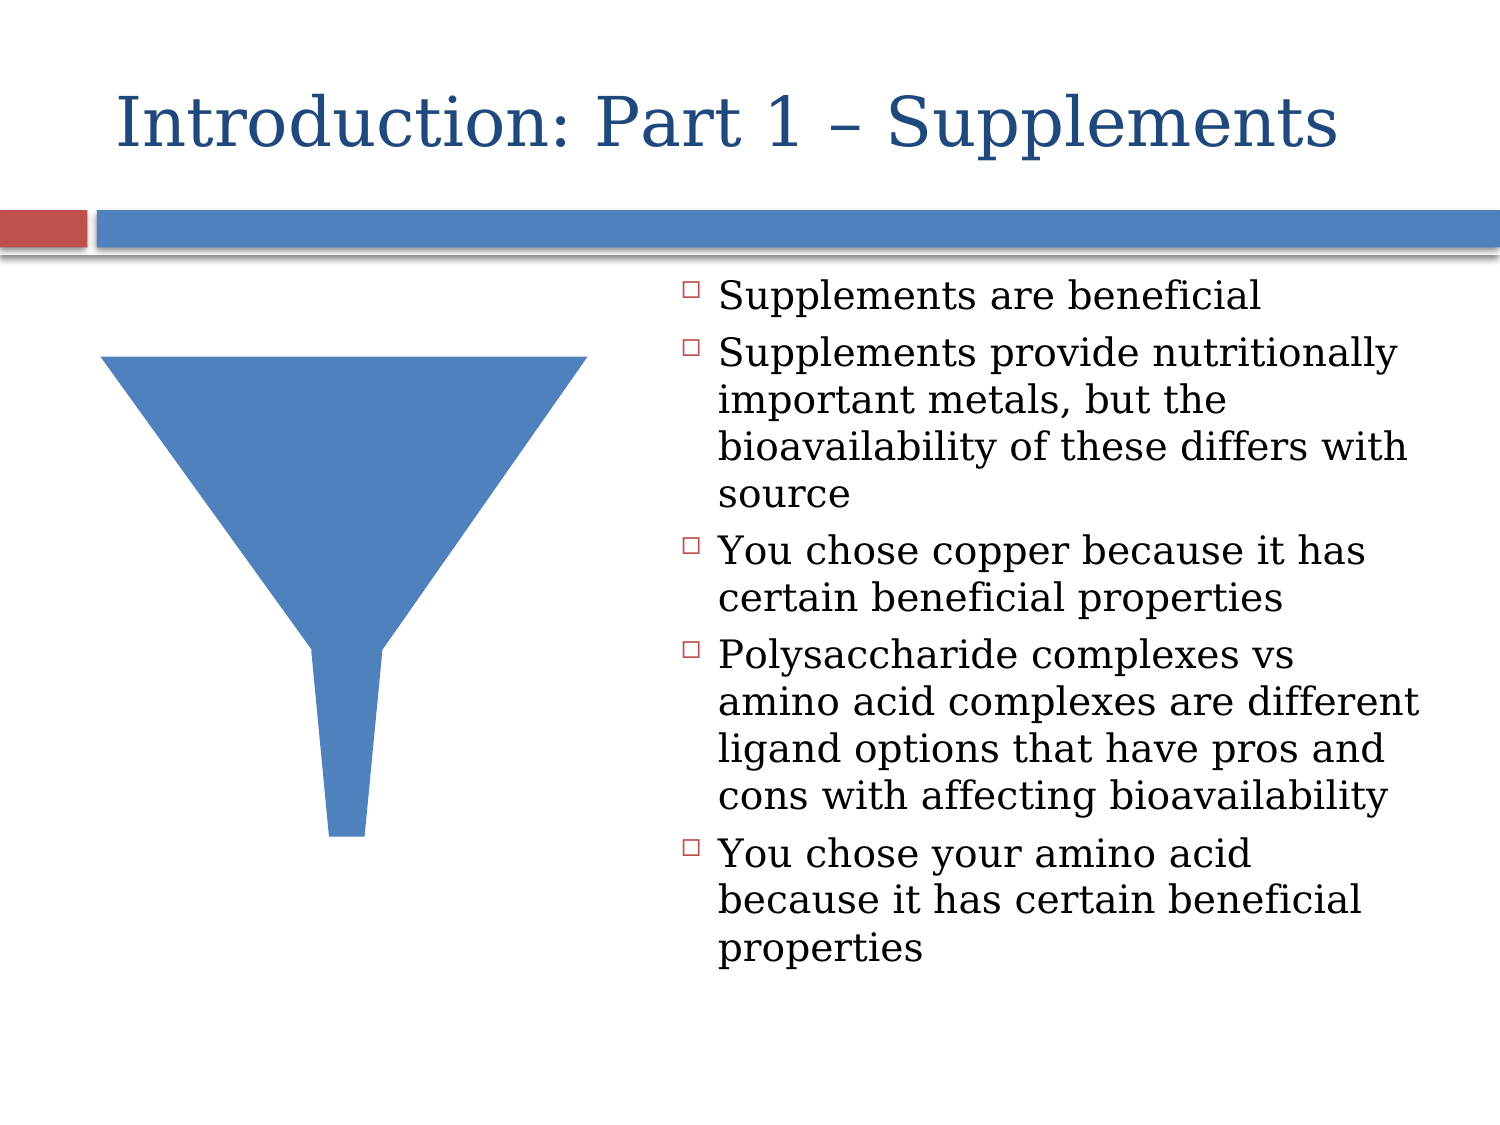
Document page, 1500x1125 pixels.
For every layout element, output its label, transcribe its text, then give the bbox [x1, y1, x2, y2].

text_box [1183, 372, 1345, 592]
list Supplements are beneficial Supplements provide nutritionally important metals, but the bioavailability of these differs with source You chose copper because it has certain beneficial properties Polysaccharide complexes vs amino acid complexes are different ligand options that have pros and cons with affecting bioavailability You chose your amino acid because it has certain beneficial properties [666, 262, 1438, 1000]
title Introduction: Part 1 – Supplements [100, 37, 1438, 200]
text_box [100, 356, 588, 837]
